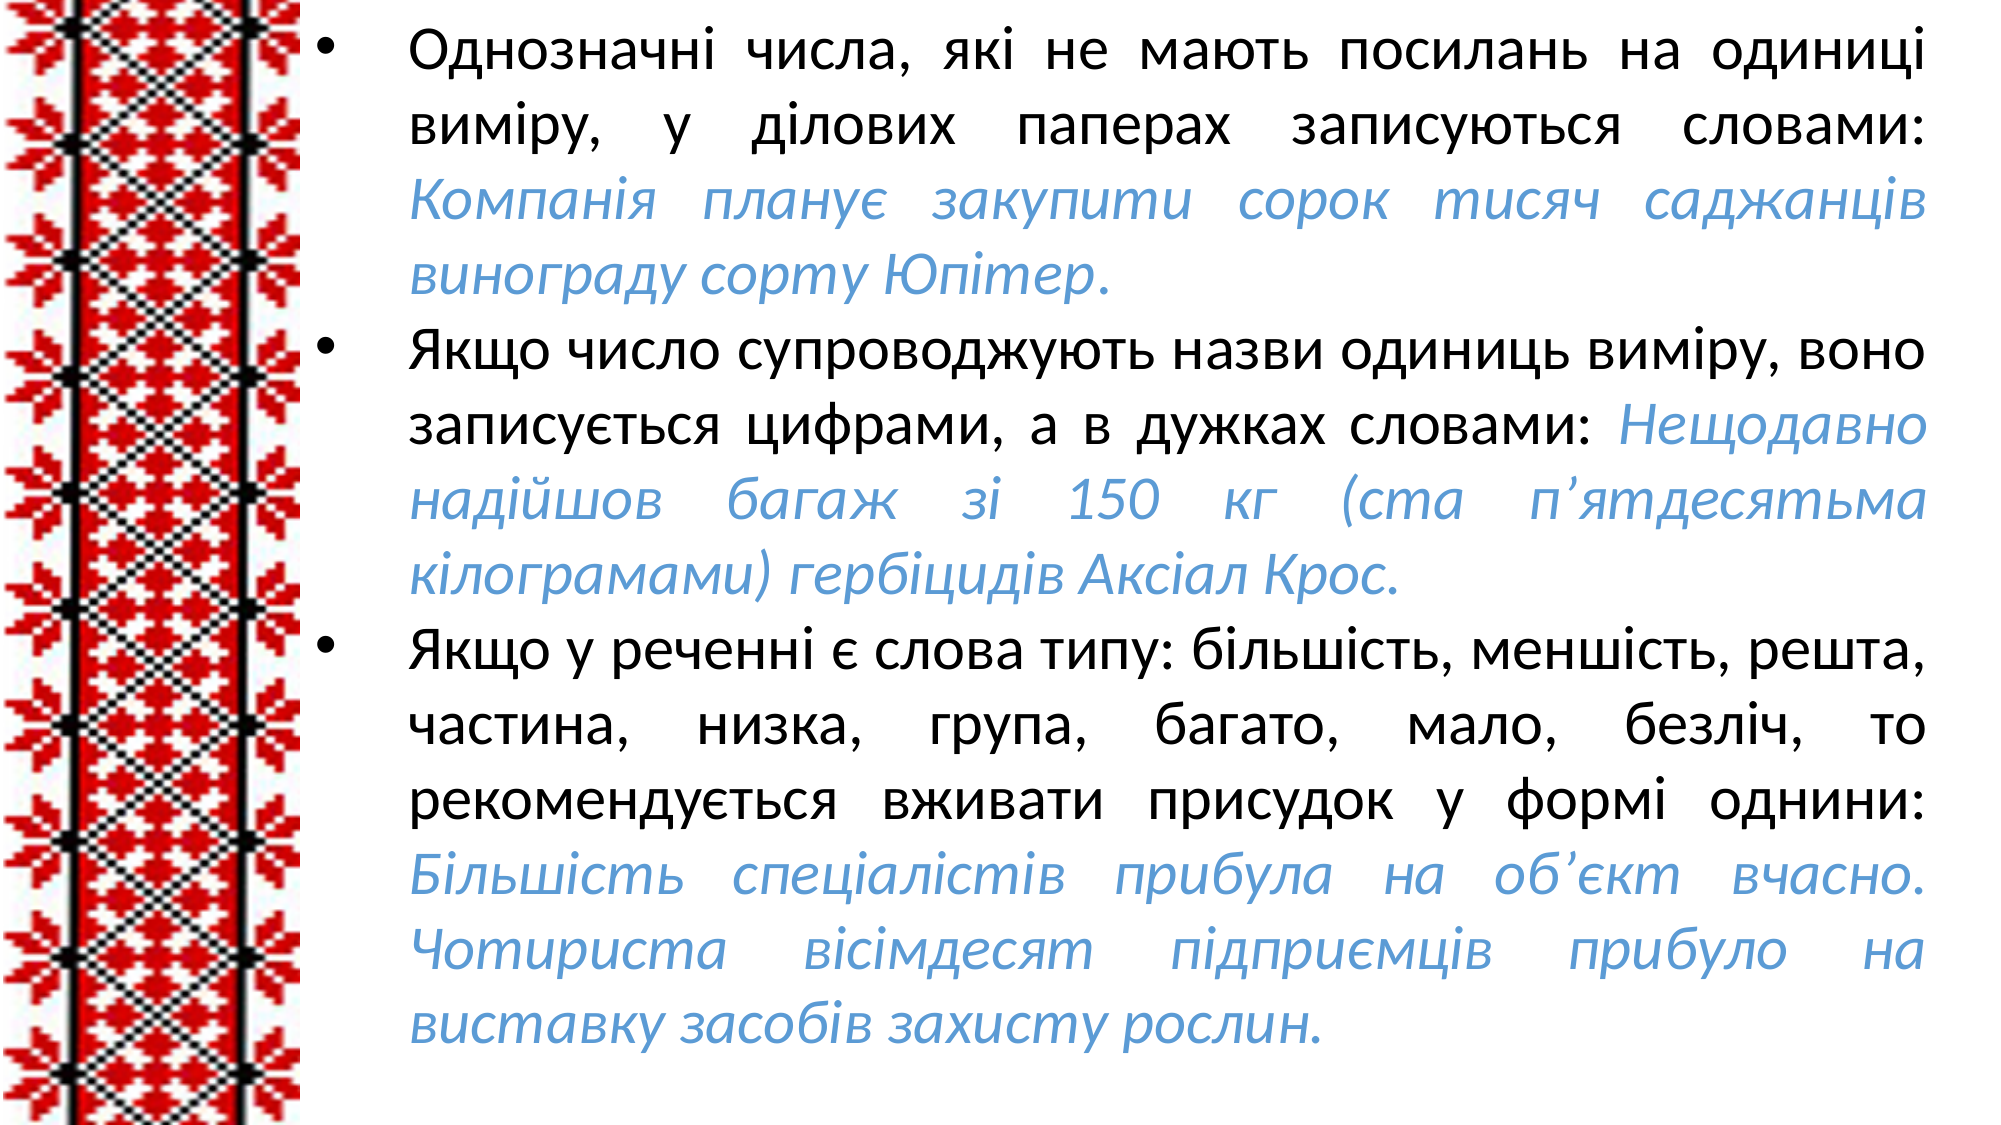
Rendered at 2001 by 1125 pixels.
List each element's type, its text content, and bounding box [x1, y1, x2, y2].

picture [3, 0, 300, 1125]
text_box Однозначні числа, які не мають посилань на одиниці виміру, у ділових паперах записуються словами: Компанія планує закупити сорок тисяч саджанців винограду сорту Юпітер. Якщо число супроводжують назви одиниць виміру, воно записується цифрами, а в дужках словами: Нещодавно надійшов багаж зі 150 кг (ста п’ятдесятьма кілограмами) гербіцидів Аксіал Крос. Якщо у реченні є слова типу: більшість, меншість, решта, частина, низка, група, багато, мало, безліч, то рекомендується вживати присудок у формі однини: Більшість спеціалістів прибула на об’єкт вчасно. Чотириста вісімдесят підприємців прибуло на виставку засобів захисту рослин. [300, 0, 1944, 1064]
